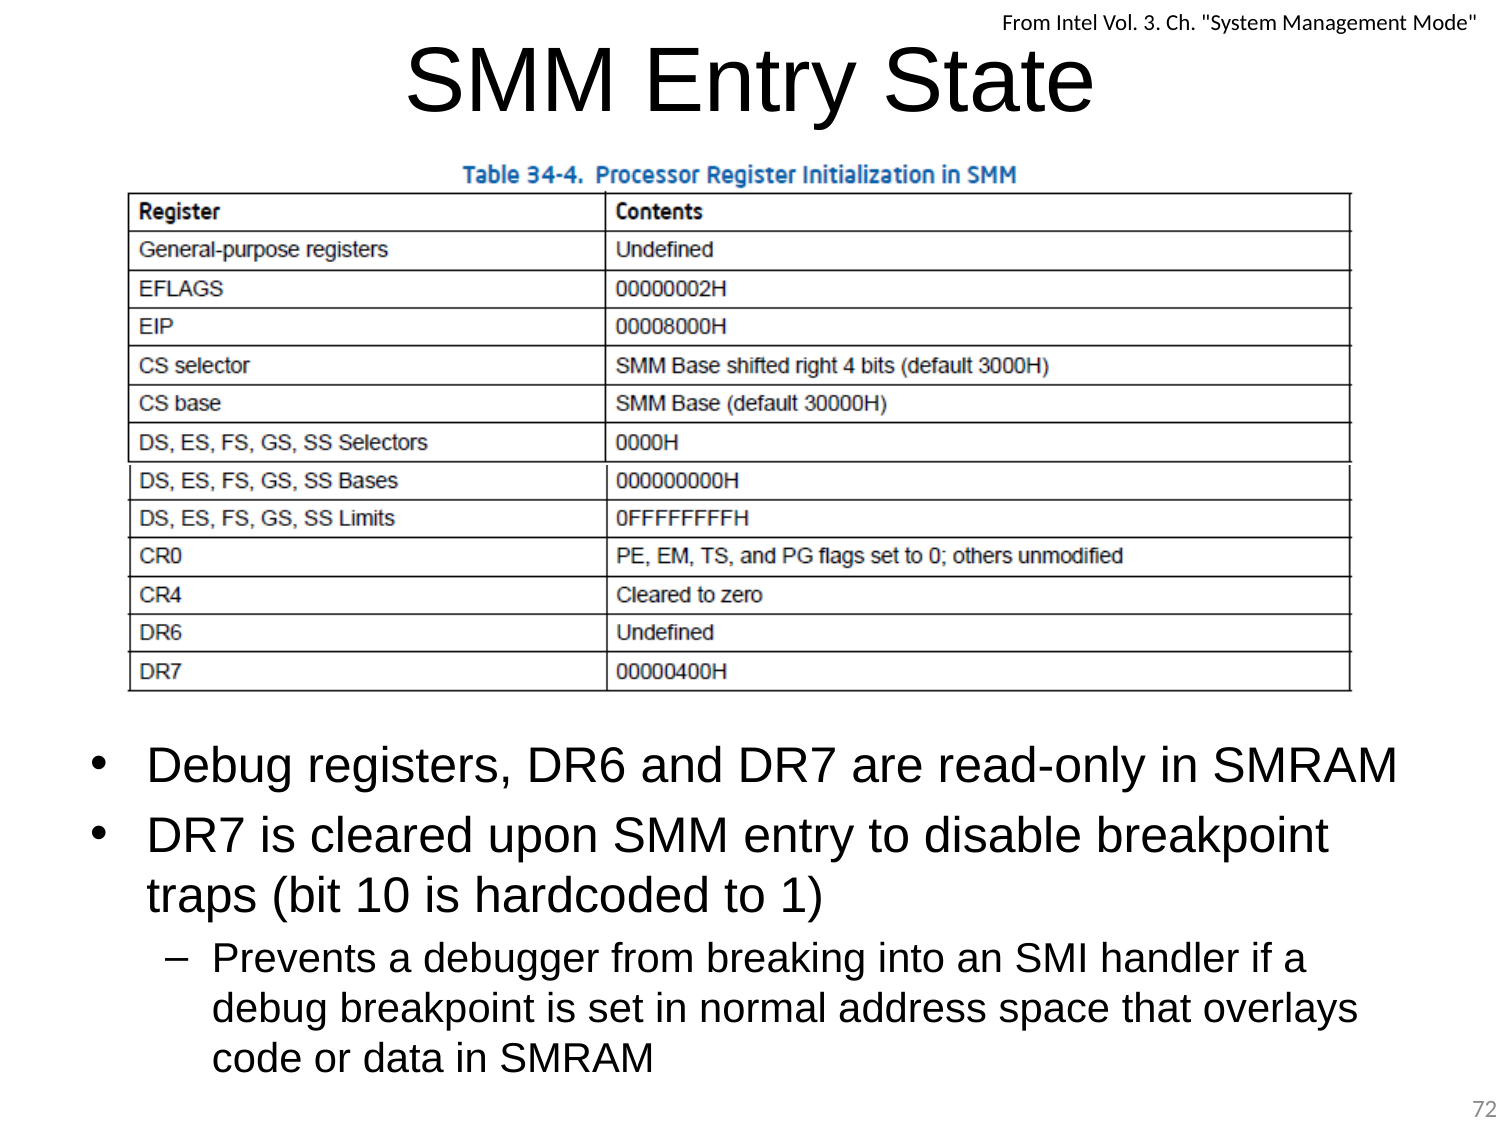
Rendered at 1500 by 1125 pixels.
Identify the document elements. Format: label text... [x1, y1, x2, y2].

list Debug registers, DR6 and DR7 are read-only in SMRAM DR7 is cleared upon SMM entry to disable breakpoint traps (bit 10 is hardcoded to 1) Prevents a debugger from breaking into an SMI handler if a debug breakpoint is set in normal address space that overlays code or data in SMRAM [75, 725, 1425, 1100]
text_box From Intel Vol. 3. Ch. "System Management Mode" [987, 0, 1493, 43]
title SMM Entry State [76, 0, 1427, 150]
picture [98, 149, 1404, 710]
slide_number 72 [1162, 1077, 1500, 1125]
